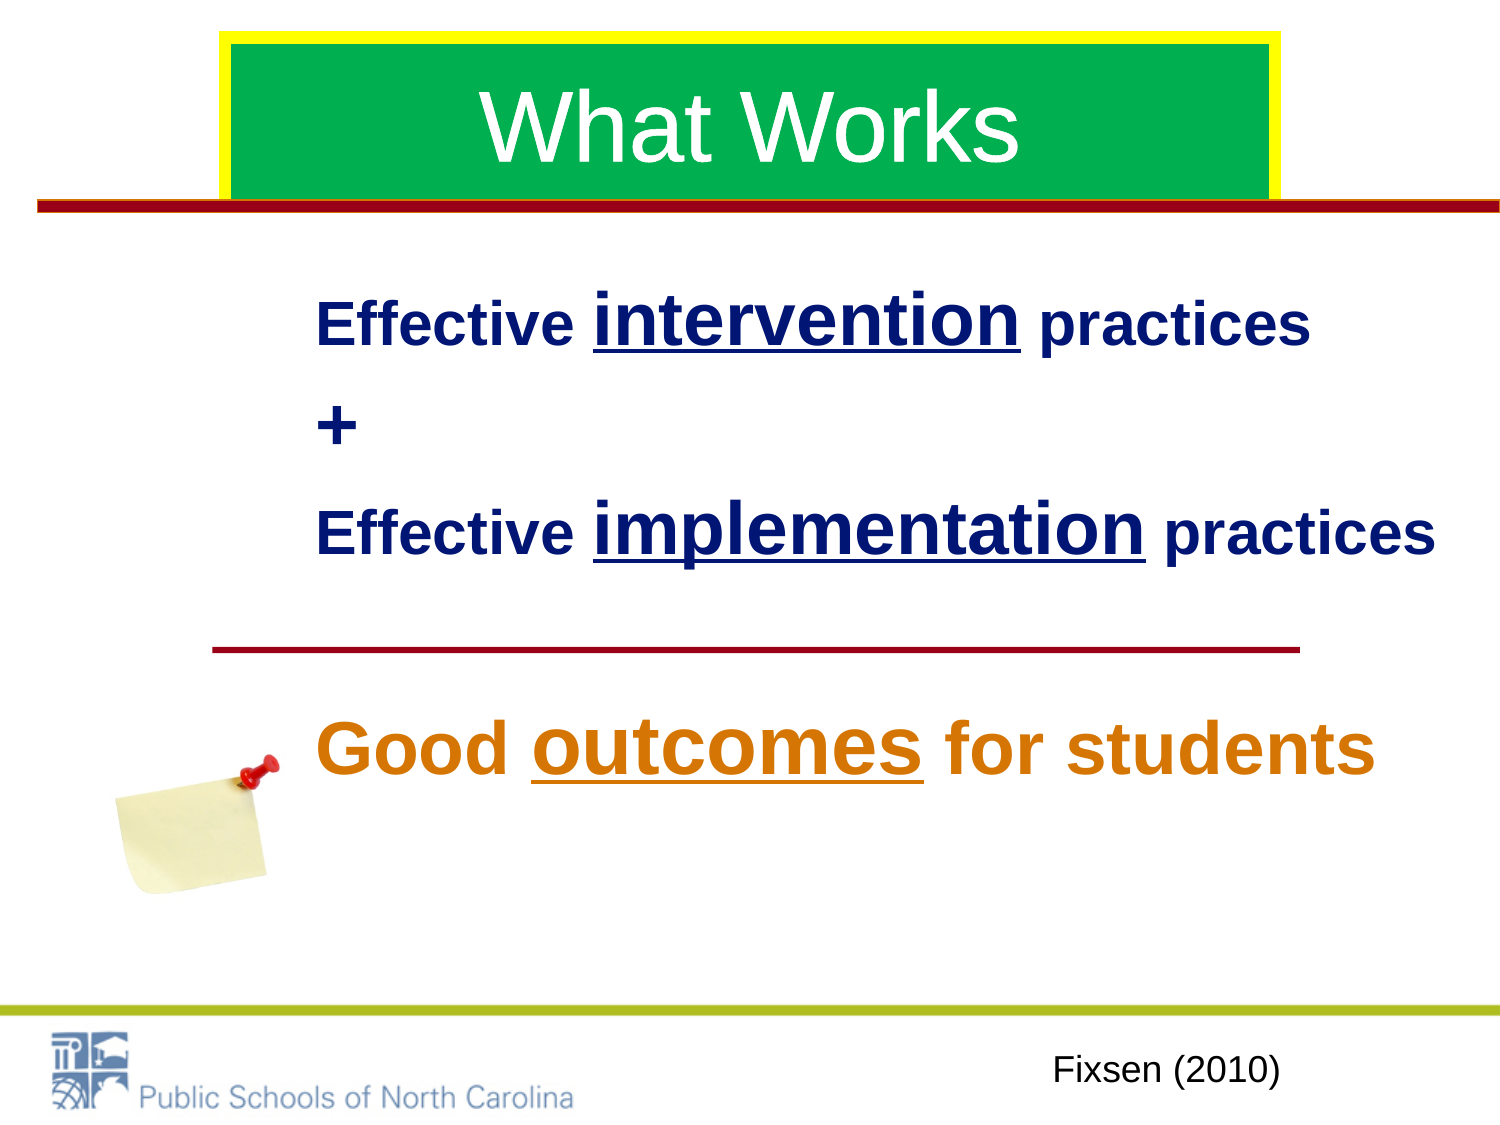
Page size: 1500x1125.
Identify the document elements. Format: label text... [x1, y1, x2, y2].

title What Works [224, 37, 1276, 199]
text_box Fixsen (2010) [1037, 1037, 1363, 1098]
text_box [37, 199, 1500, 213]
list Effective intervention practices + Effective implementation practices Good outcomes for students [299, 262, 1500, 1001]
picture [0, 1, 1500, 1124]
